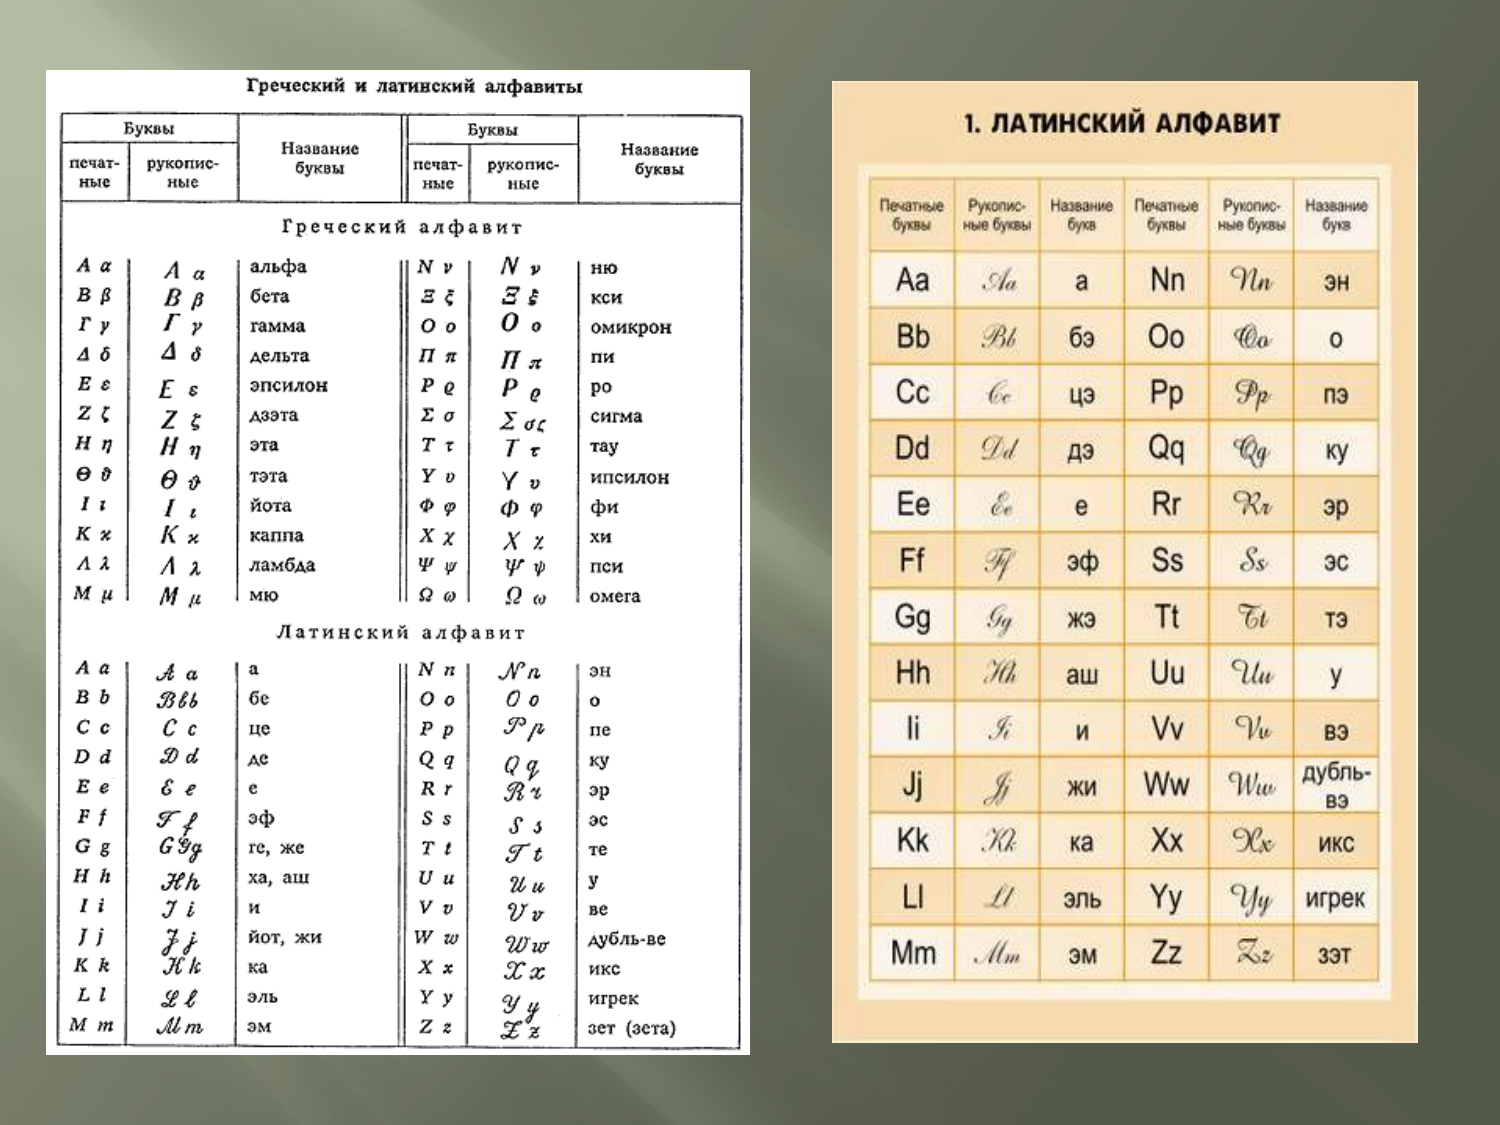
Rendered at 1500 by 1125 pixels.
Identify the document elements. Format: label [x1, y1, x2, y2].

picture [831, 81, 1419, 1044]
list [46, 70, 751, 1055]
